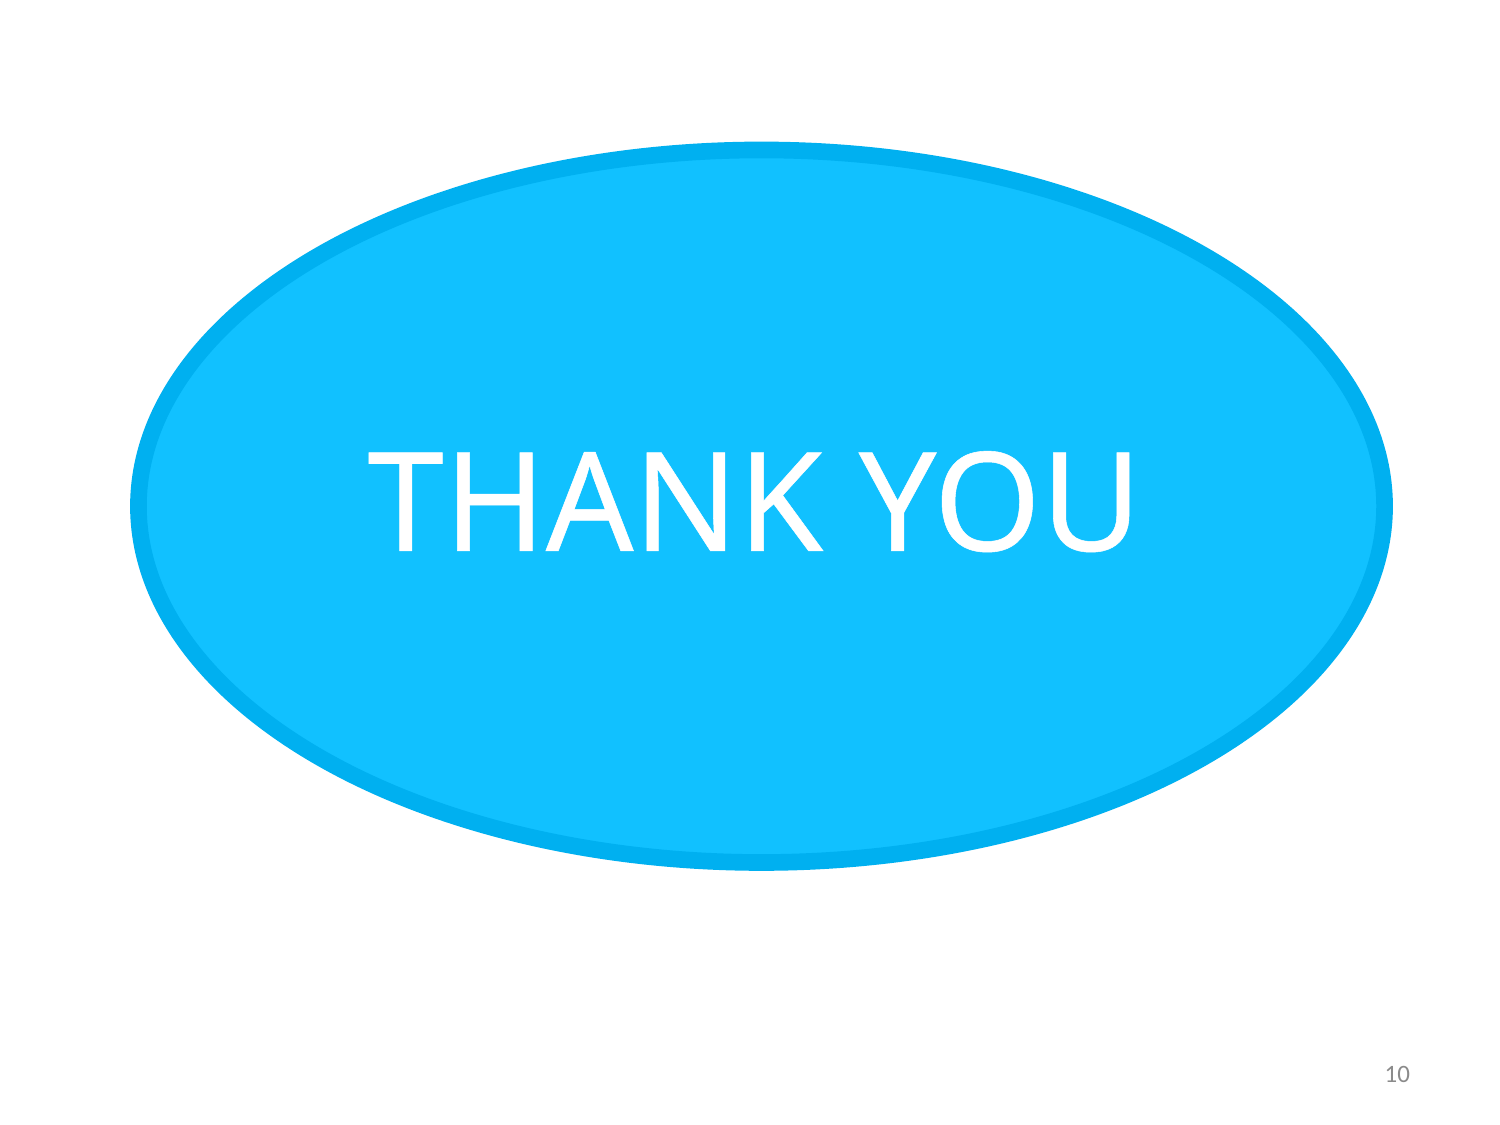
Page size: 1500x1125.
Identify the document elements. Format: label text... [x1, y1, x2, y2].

text_box [136, 147, 1387, 865]
slide_number 10 [1074, 1042, 1425, 1103]
text_box THANK YOU [196, 405, 1314, 586]
